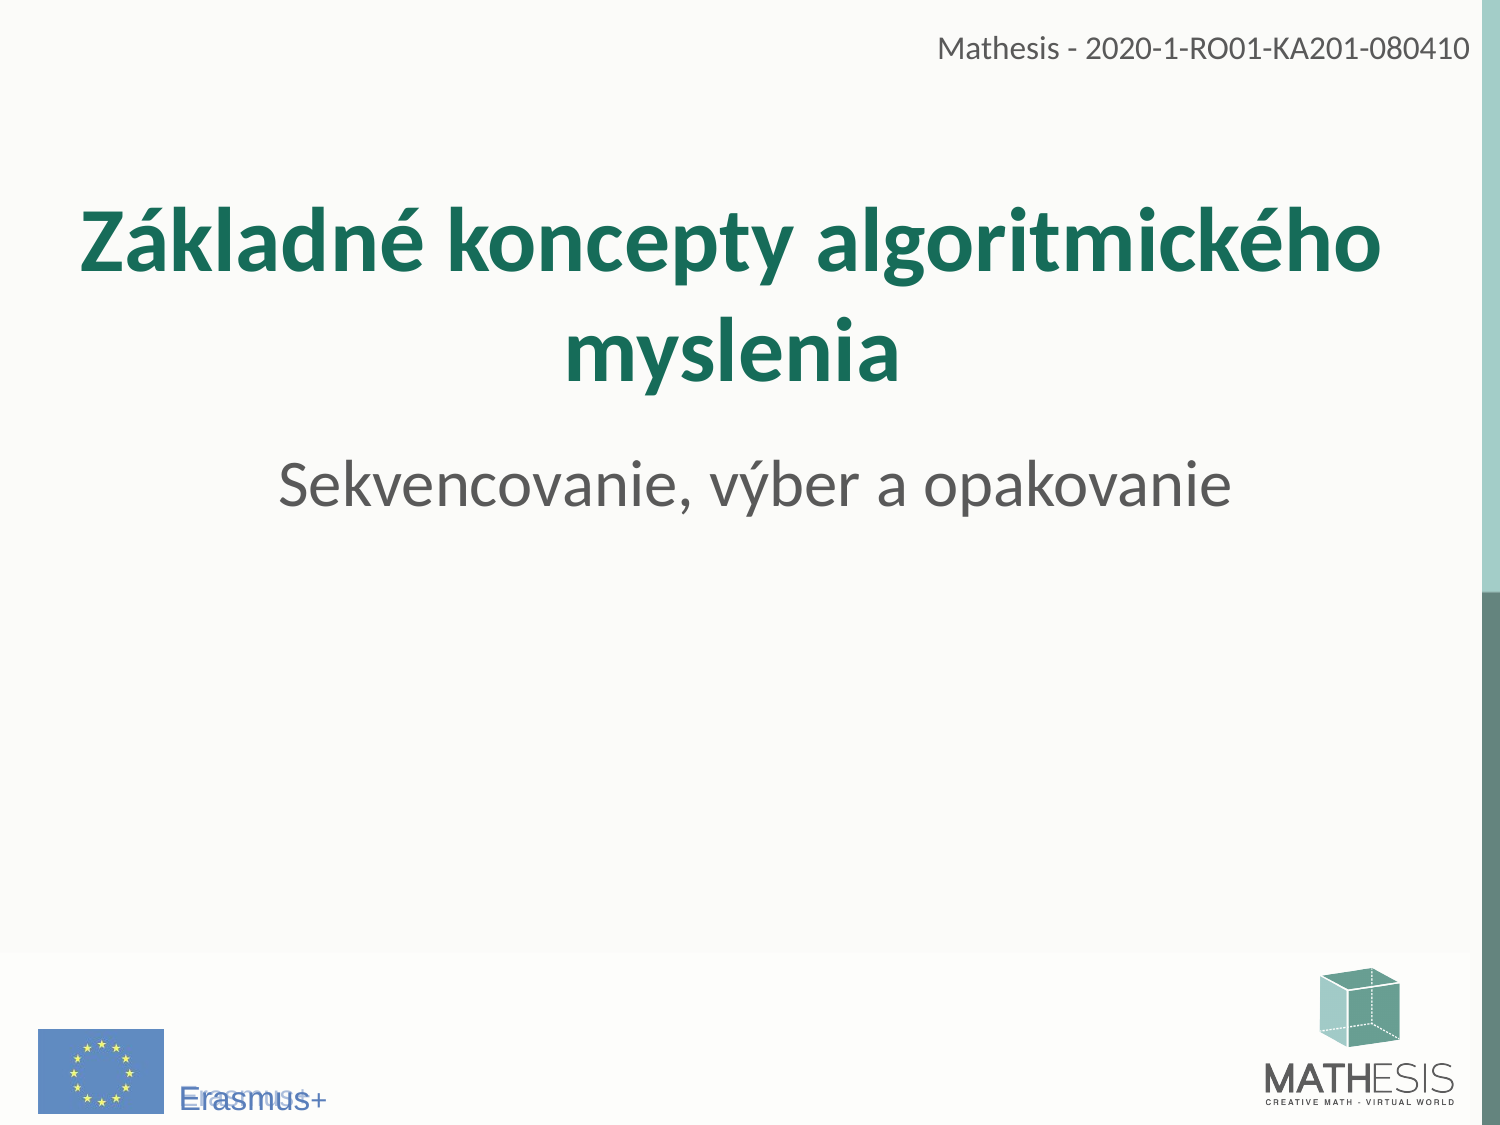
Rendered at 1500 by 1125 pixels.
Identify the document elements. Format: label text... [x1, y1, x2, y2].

subtitle Sekvencovanie, výber a opakovanie [53, 432, 1459, 721]
title Základné koncepty algoritmického myslenia [53, 172, 1412, 414]
